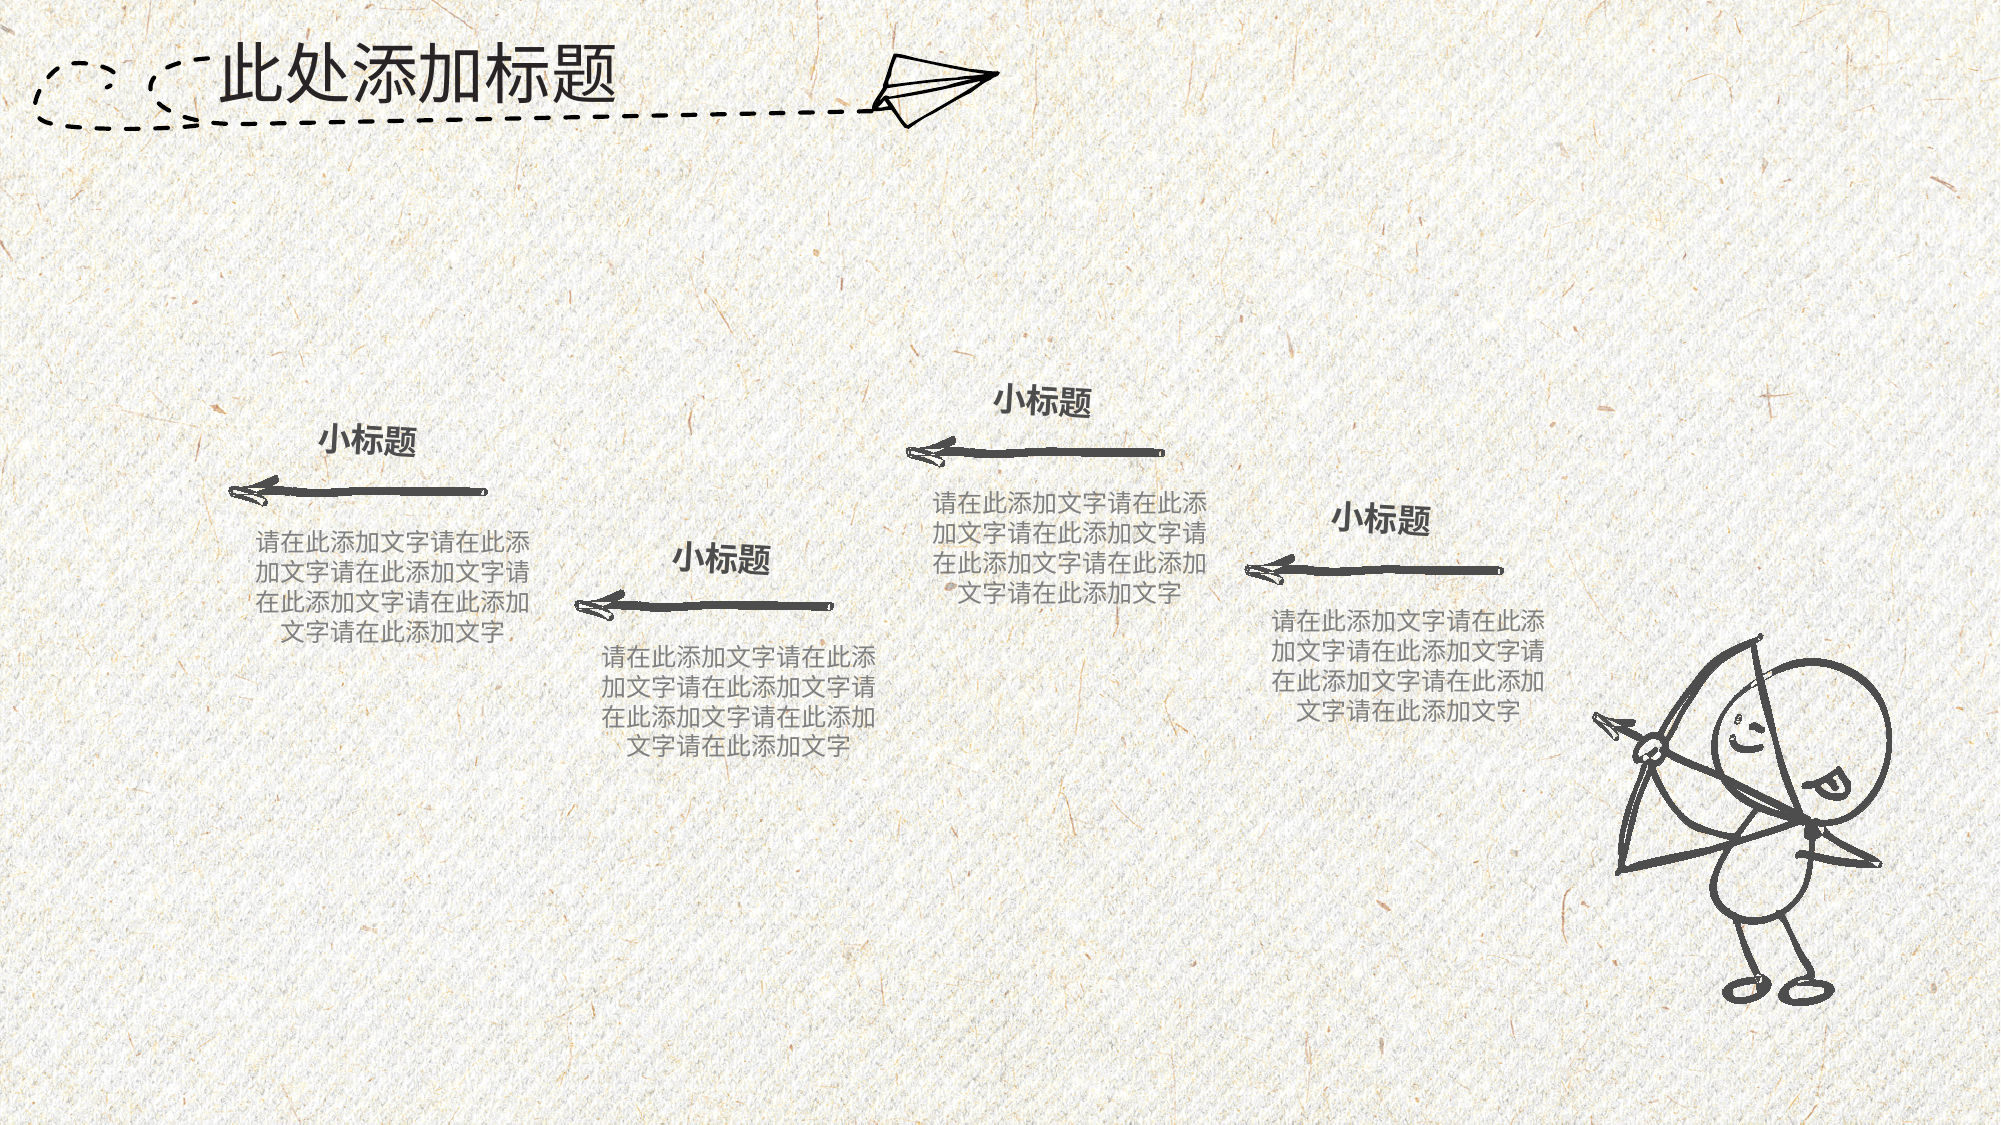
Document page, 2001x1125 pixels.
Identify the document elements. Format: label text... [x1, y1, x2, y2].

text_box 请在此添加文字请在此添加文字请在此添加文字请在此添加文字请在此添加文字请在此添加文字 [1250, 598, 1568, 763]
picture [0, 0, 2001, 1125]
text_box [1591, 633, 1904, 1010]
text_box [915, 395, 1156, 508]
text_box 小标题 [1316, 487, 1526, 554]
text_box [1253, 513, 1495, 626]
text_box 请在此添加文字请在此添加文字请在此添加文字请在此添加文字请在此添加文字请在此添加文字 [234, 519, 552, 684]
text_box 请在此添加文字请在此添加文字请在此添加文字请在此添加文字请在此添加文字请在此添加文字 [580, 633, 898, 799]
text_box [237, 434, 479, 547]
text_box 请在此添加文字请在此添加文字请在此添加文字请在此添加文字请在此添加文字请在此添加文字 [911, 480, 1229, 645]
text_box 小标题 [657, 526, 867, 594]
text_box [583, 549, 825, 661]
text_box 小标题 [978, 369, 1187, 437]
text_box 小标题 [303, 408, 512, 476]
